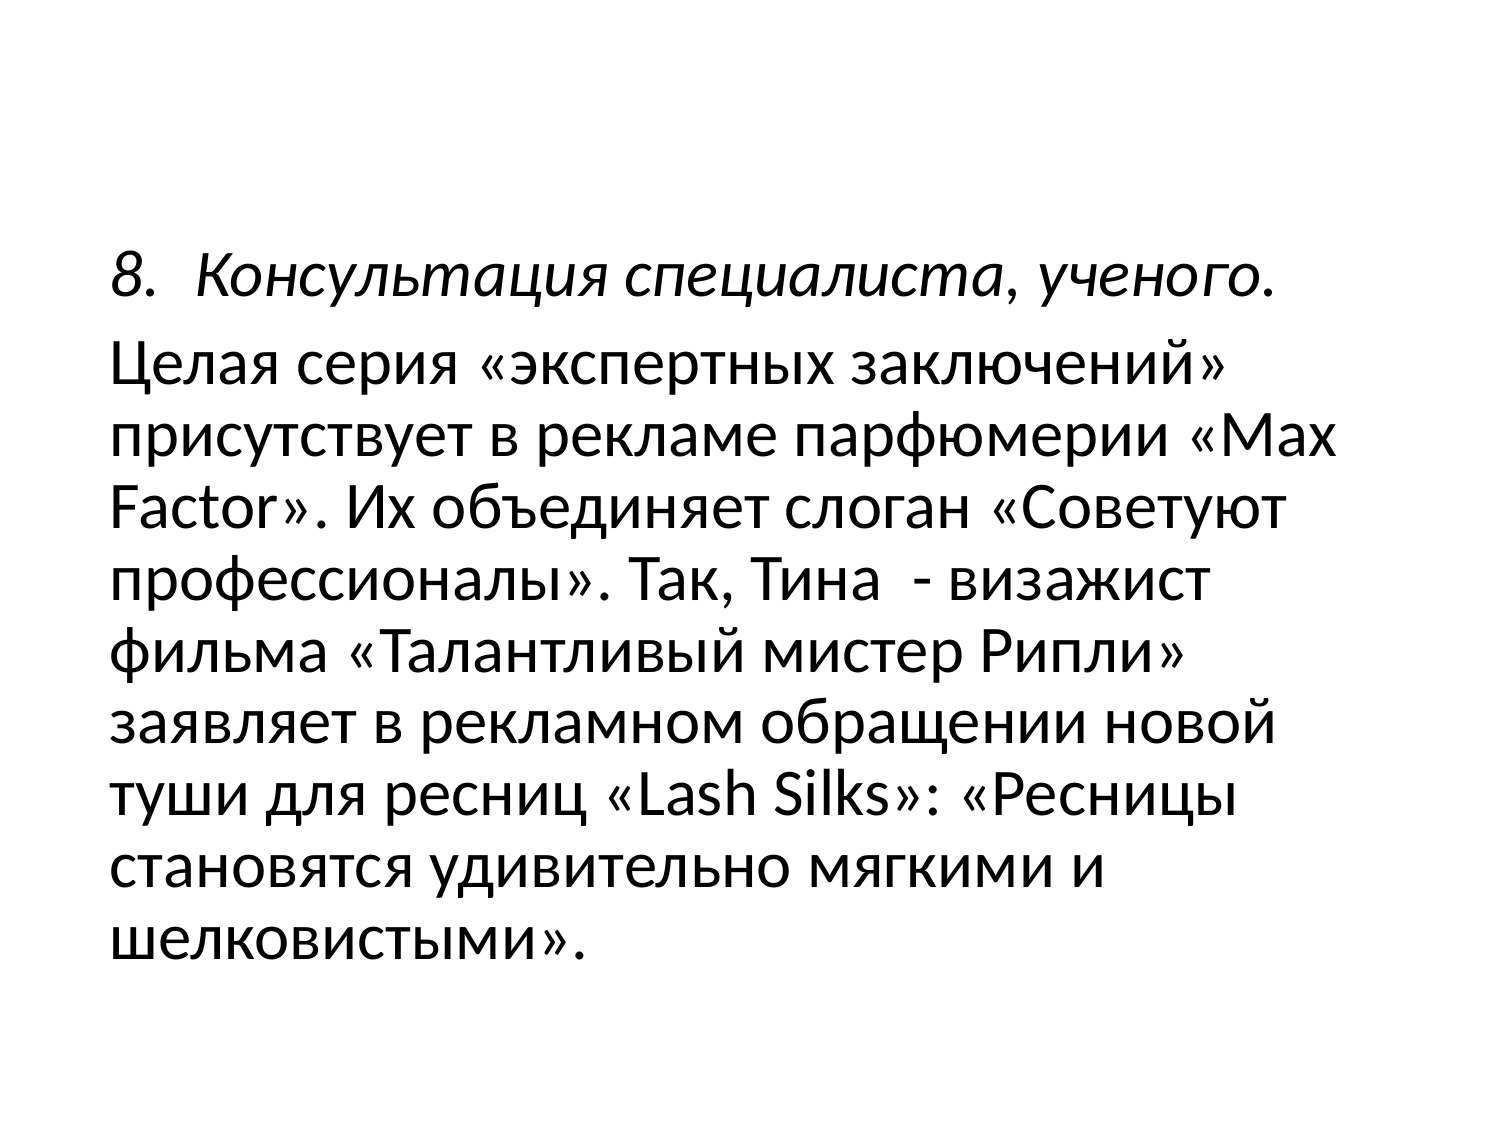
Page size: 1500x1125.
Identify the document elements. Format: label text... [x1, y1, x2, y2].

list Консультация специалиста, ученого. Целая серия «экспертных заключений» присутствует в рекламе парфюмерии «Мах Factor». Их объединяет слоган «Советуют профессионалы». Так, Тина - визажист фильма «Талантливый мистер Рипли» заявляет в рекламном обращении новой туши для ресниц «Lash Silks»: «Ресницы становятся удивительно мягкими и шелковистыми». [76, 231, 1427, 1067]
